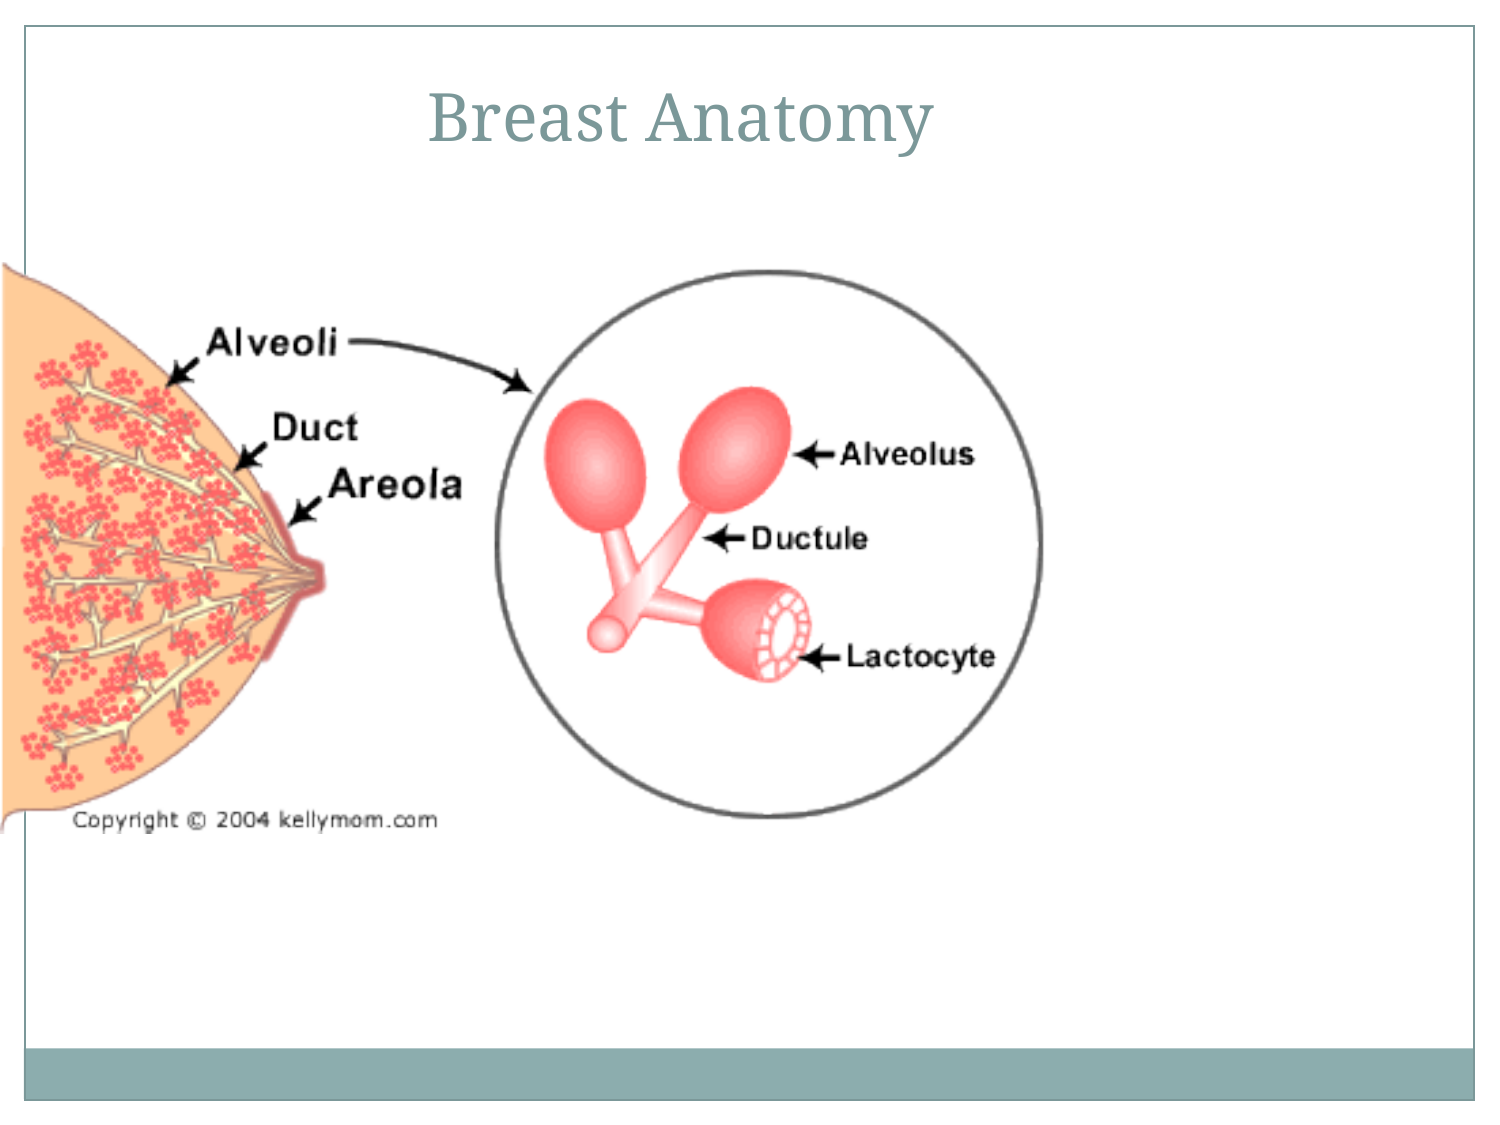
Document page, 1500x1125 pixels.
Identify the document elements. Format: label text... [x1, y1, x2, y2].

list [0, 262, 1088, 834]
title Breast Anatomy [0, 45, 1363, 163]
